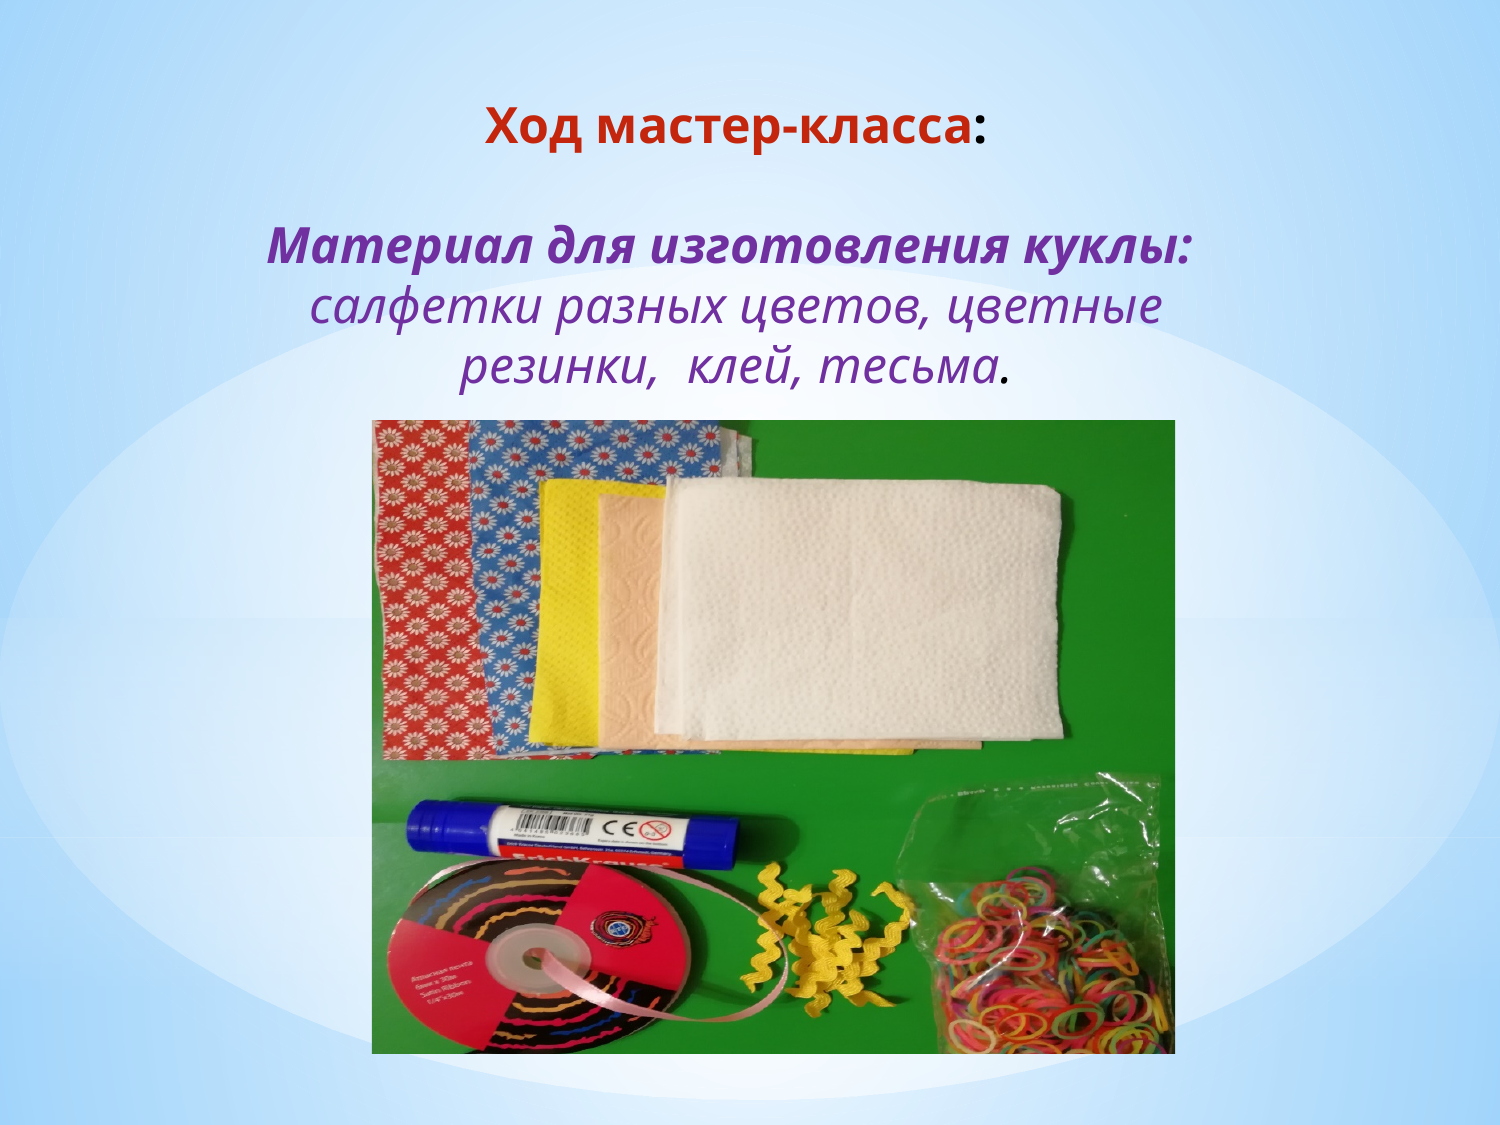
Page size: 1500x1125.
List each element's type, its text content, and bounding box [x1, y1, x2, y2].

text_box Ход мастер-класса: Материал для изготовления куклы: салфетки разных цветов, цветные резинки, клей, тесьма. [218, 86, 1255, 462]
picture [371, 420, 1176, 1055]
